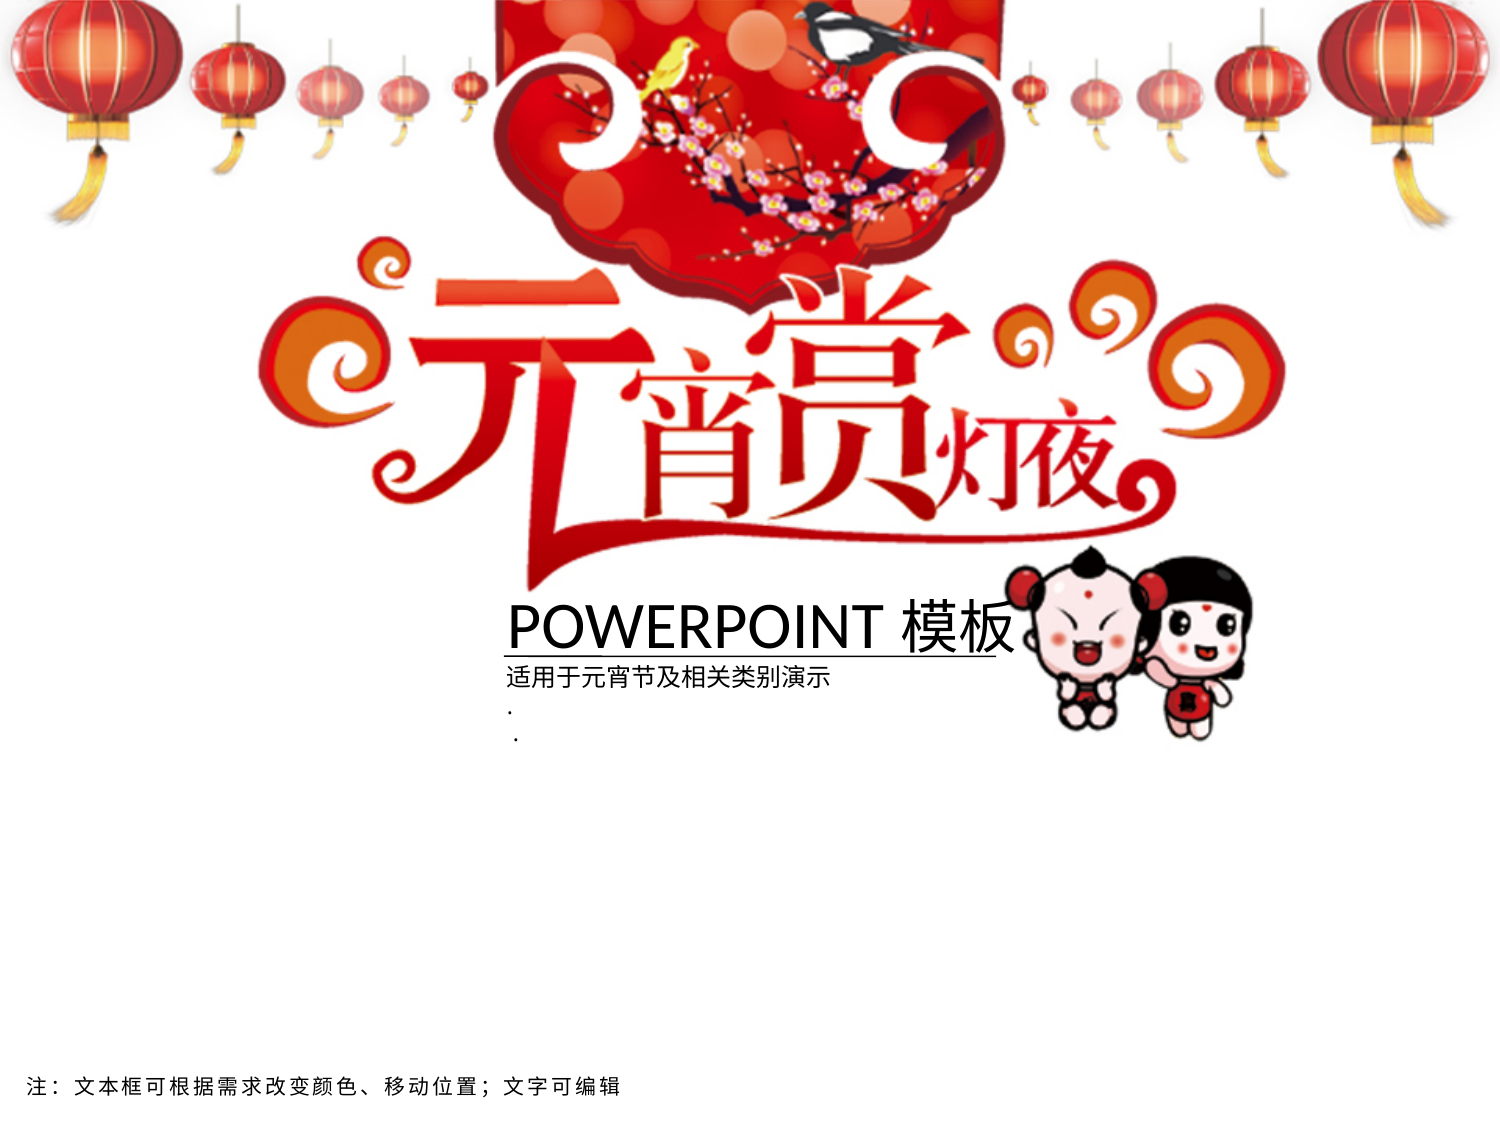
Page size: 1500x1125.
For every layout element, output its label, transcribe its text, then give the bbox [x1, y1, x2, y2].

text_box 注：文本框可根据需求改变颜色、移动位置；文字可编辑 [11, 1066, 645, 1125]
picture [0, 0, 1500, 1125]
text_box POWERPOINT模板 适用于元宵节及相关类别演示 . . [492, 574, 1289, 809]
